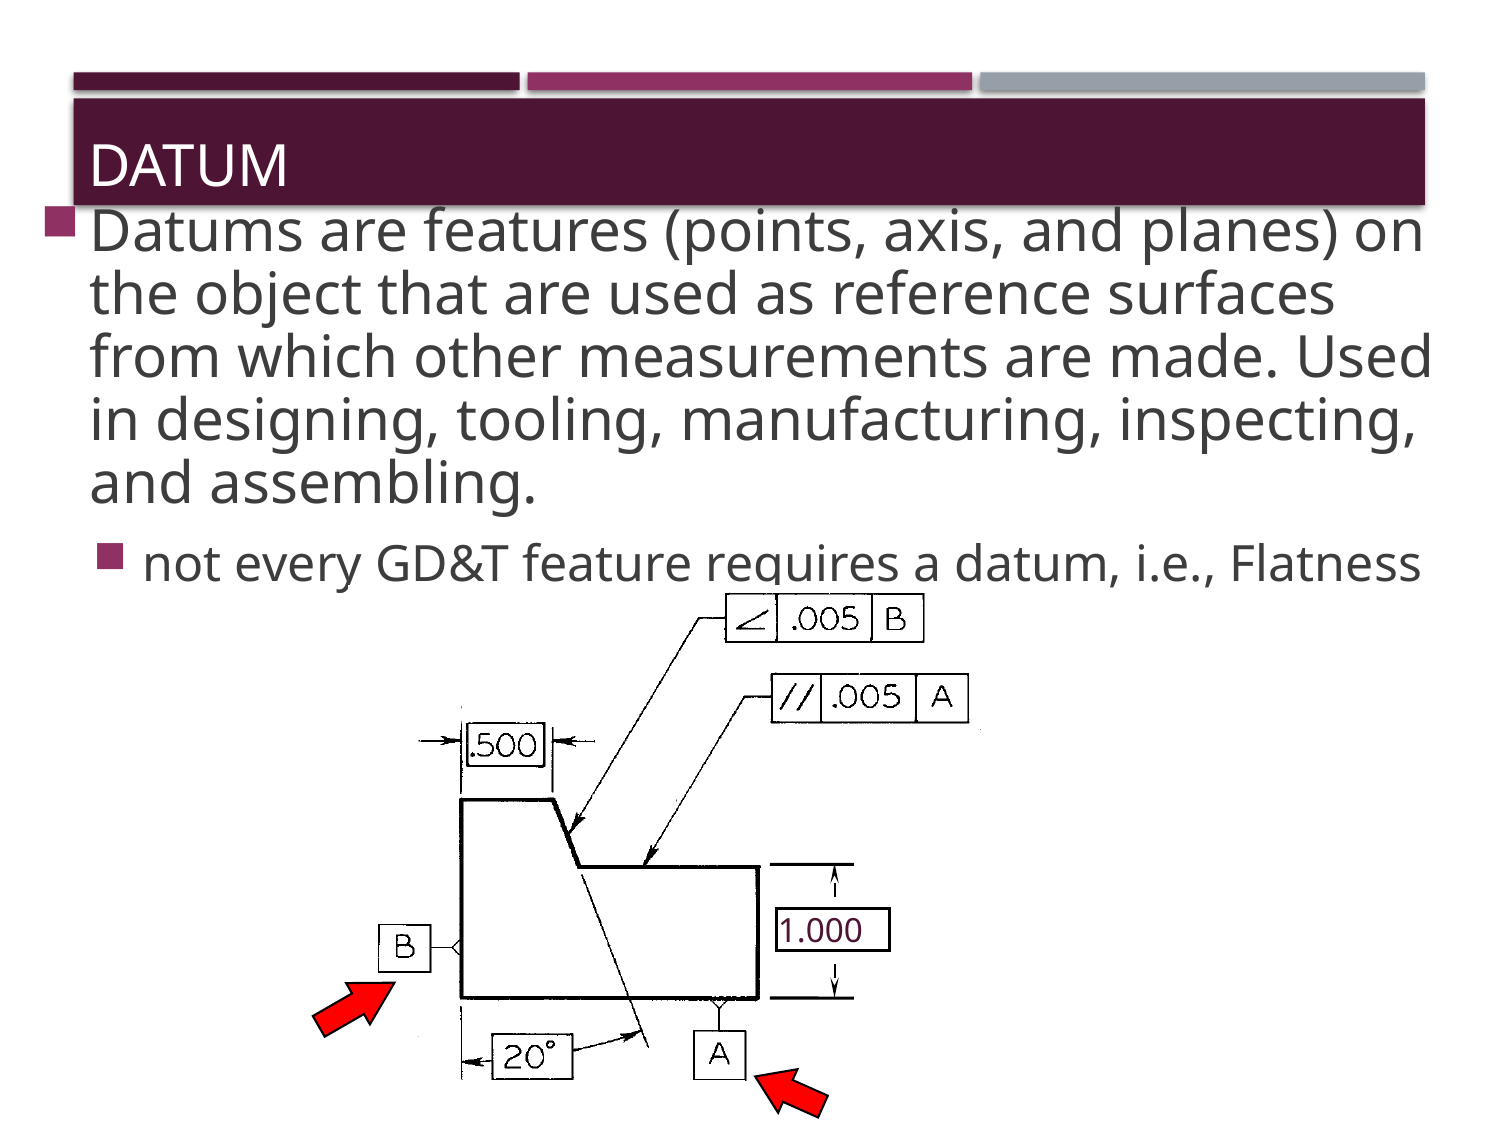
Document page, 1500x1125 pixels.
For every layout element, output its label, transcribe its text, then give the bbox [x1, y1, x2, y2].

title Datum [73, 98, 1425, 206]
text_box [312, 584, 987, 1116]
list Datums are features (points, axis, and planes) on the object that are used as reference surfaces from which other measurements are made. Used in designing, tooling, manufacturing, inspecting, and assembling. not every GD&T feature requires a datum, i.e., Flatness [24, 196, 1459, 598]
